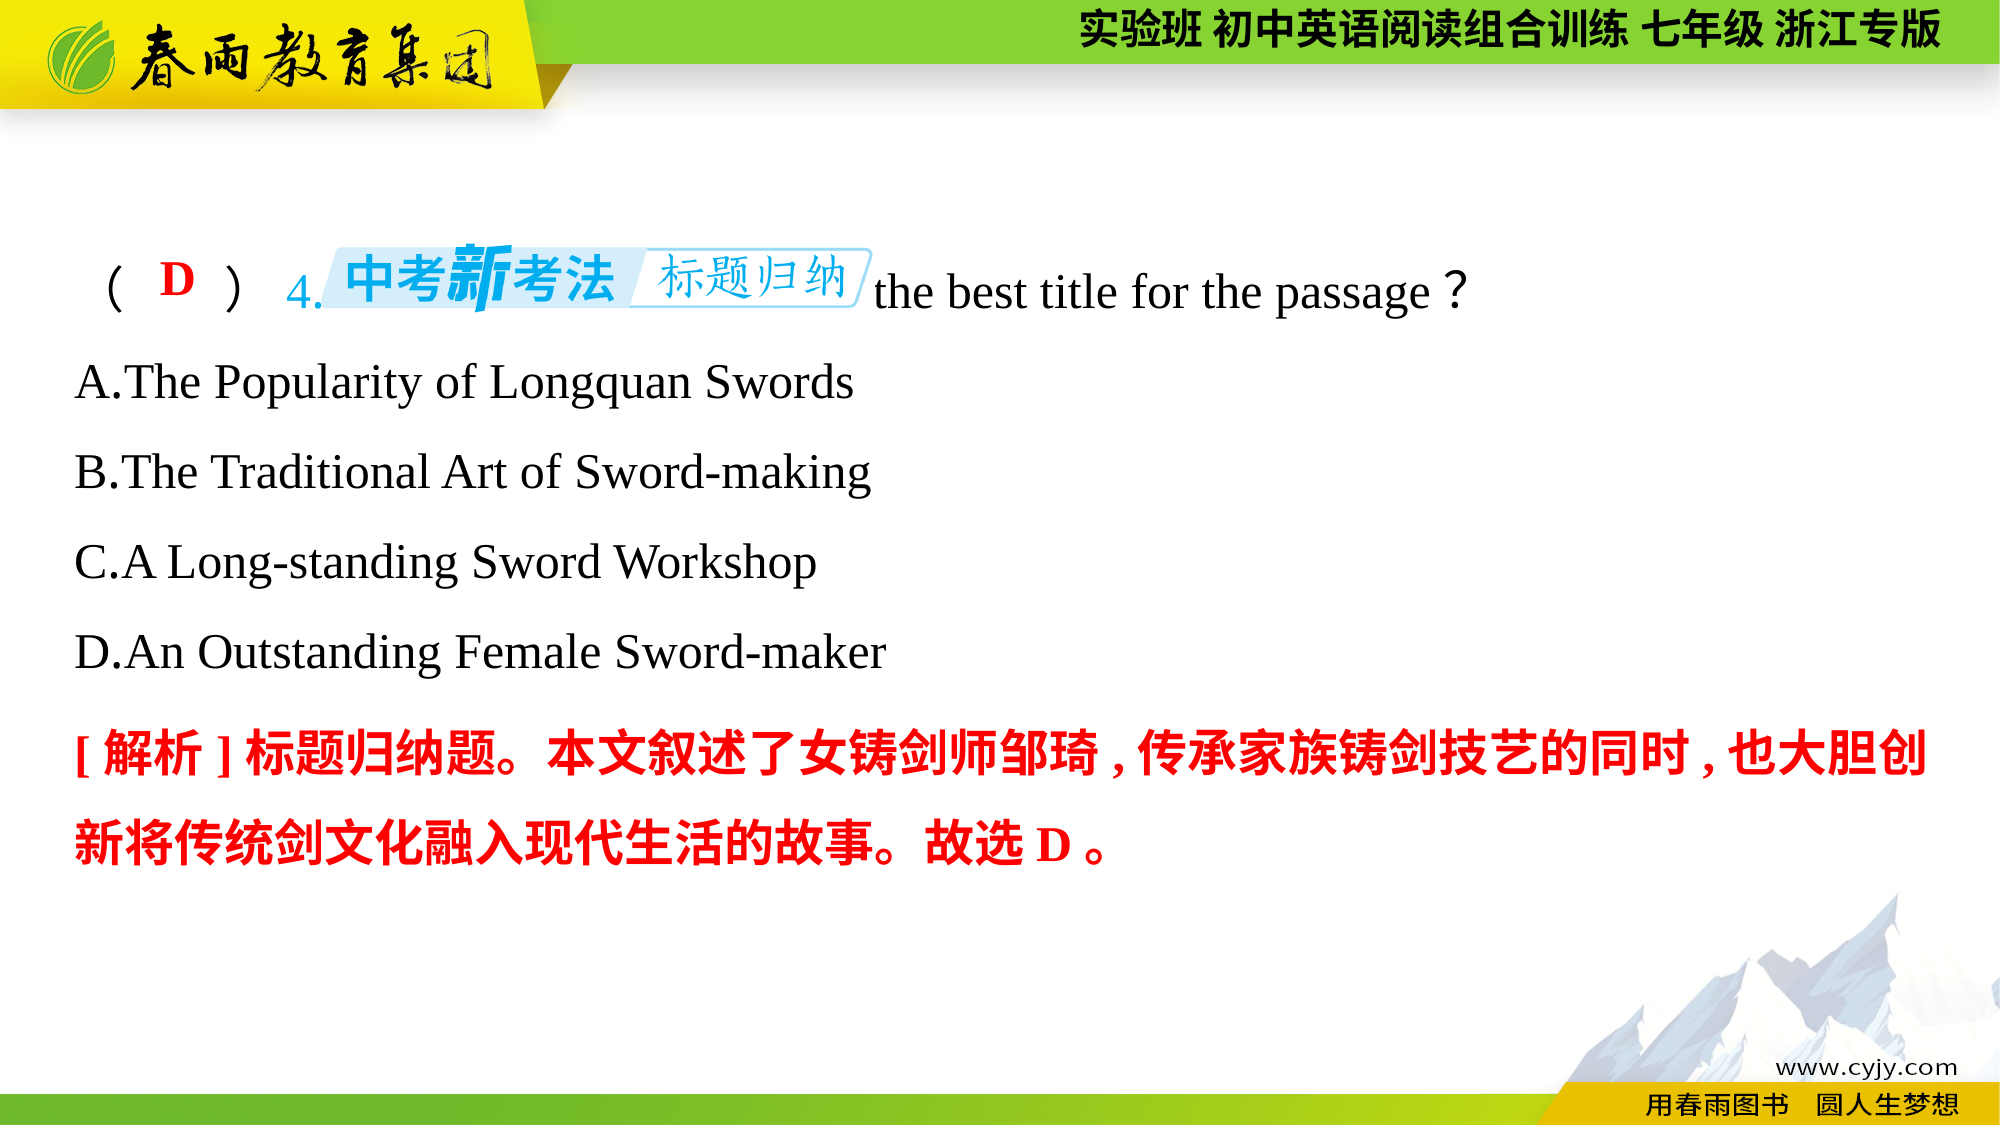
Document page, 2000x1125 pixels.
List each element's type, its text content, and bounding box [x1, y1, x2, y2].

text_box D [145, 237, 211, 313]
picture [0, 0, 2000, 1125]
list （ ）4. What can be the best title for the passage？ A.The Popularity of Longquan Swords B.The Traditional Art of Sword-making C.A Long-standing Sword Workshop D.An Outstanding Female Sword-maker [59, 220, 1944, 679]
text_box [解析]标题归纳题。本文叙述了女铸剑师邹琦,传承家族铸剑技艺的同时,也大胆创新将传统剑文化融入现代生活的故事。故选D。 [59, 684, 1944, 880]
